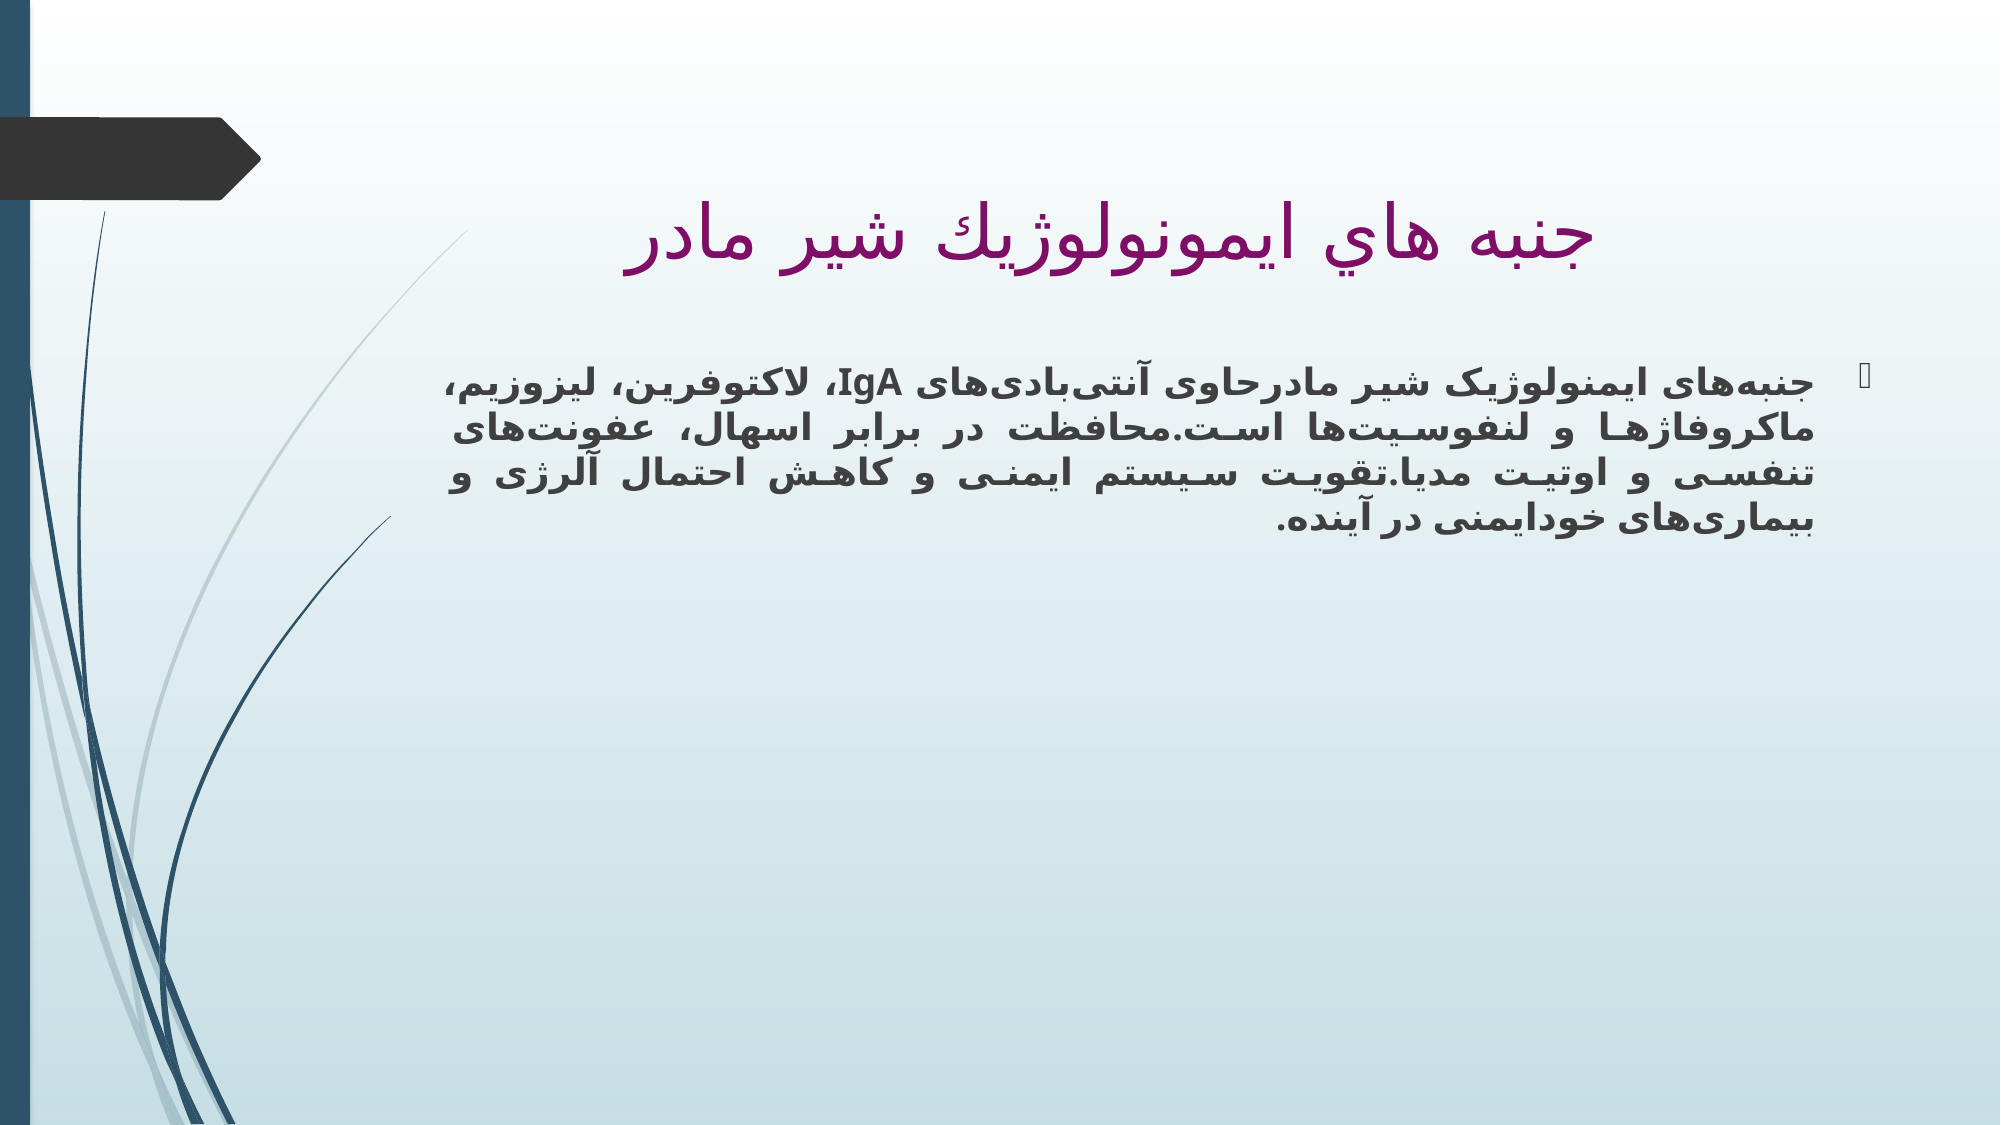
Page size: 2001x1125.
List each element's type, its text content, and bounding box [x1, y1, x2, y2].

list جنبه‌های ایمنولوژیک شیر مادرحاوی آنتی‌بادی‌های IgA، لاکتوفرین، لیزوزیم، ماکروفاژها و لنفوسیت‌ها است.محافظت در برابر اسهال، عفونت‌های تنفسی و اوتیت مدیا.تقویت سیستم ایمنی و کاهش احتمال آلرژی و بیماری‌های خودایمنی در آینده. [424, 350, 1888, 970]
title جنبه هاي ايمونولوژيك شير مادر [587, 176, 2000, 387]
